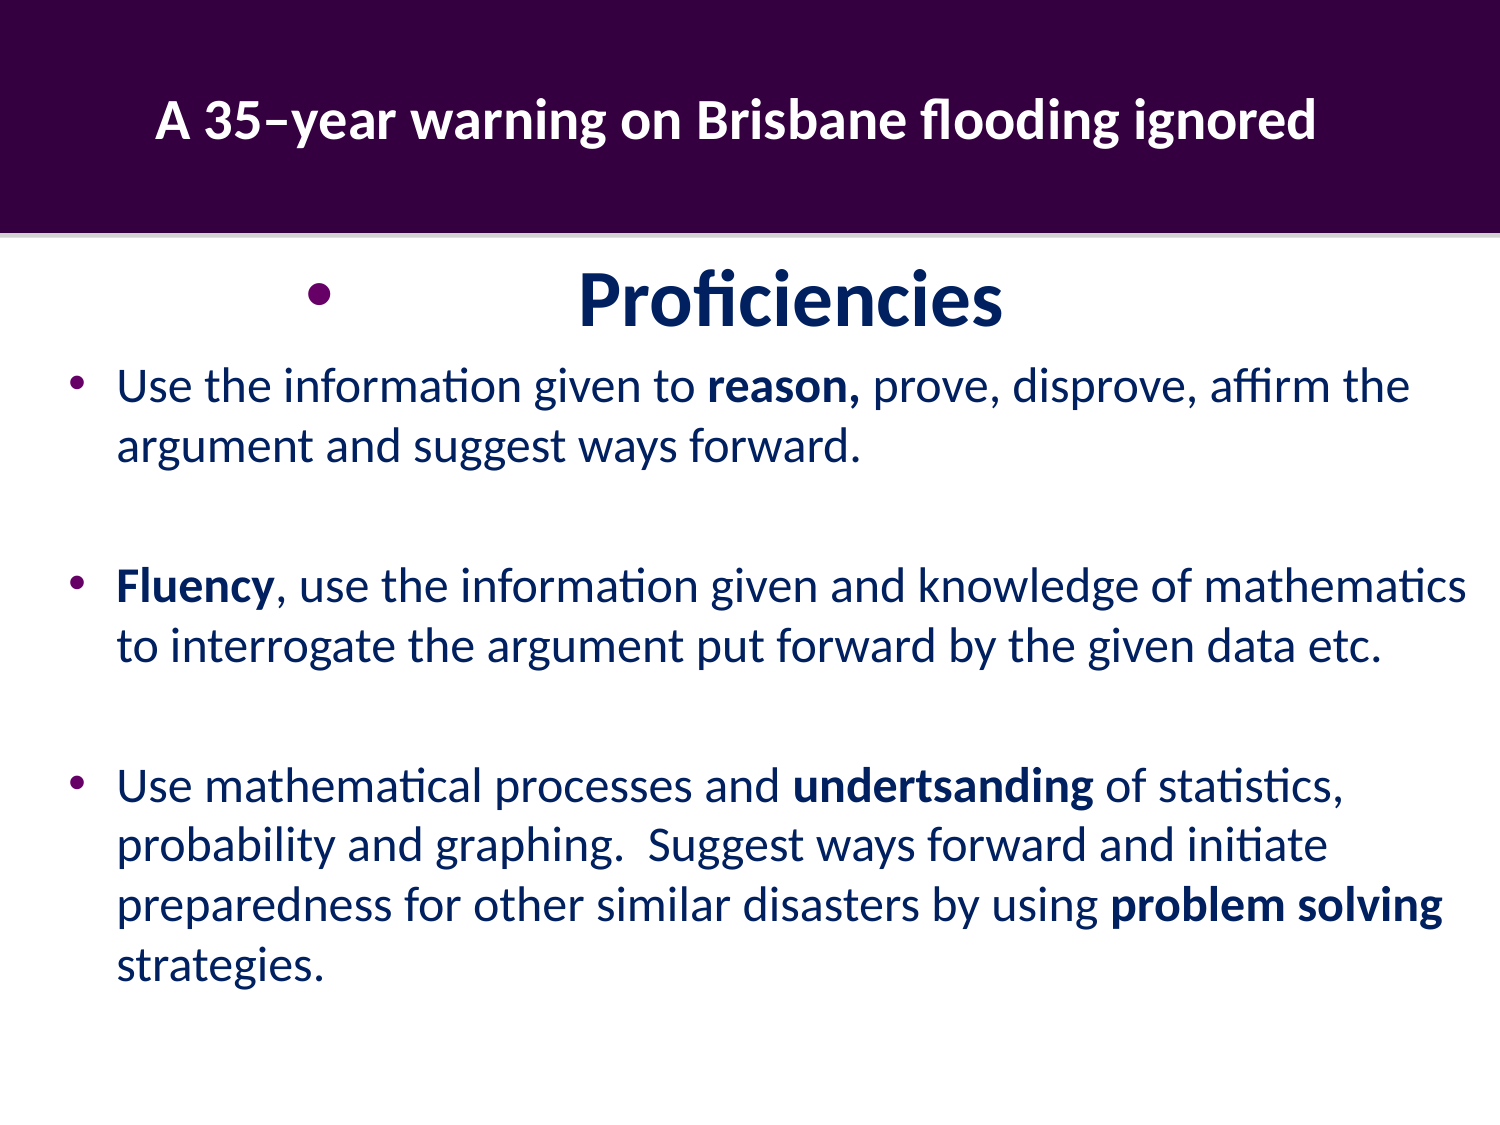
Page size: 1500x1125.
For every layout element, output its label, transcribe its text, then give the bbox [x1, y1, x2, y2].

title A 35–year warning on Brisbane flooding ignored [0, 0, 1500, 233]
list Proficiencies Use the information given to reason, prove, disprove, affirm the argument and suggest ways forward. Fluency, use the information given and knowledge of mathematics to interrogate the argument put forward by the given data etc. Use mathematical processes and undertsanding of statistics, probability and graphing. Suggest ways forward and initiate preparedness for other similar disasters by using problem solving strategies. [0, 237, 1500, 1125]
